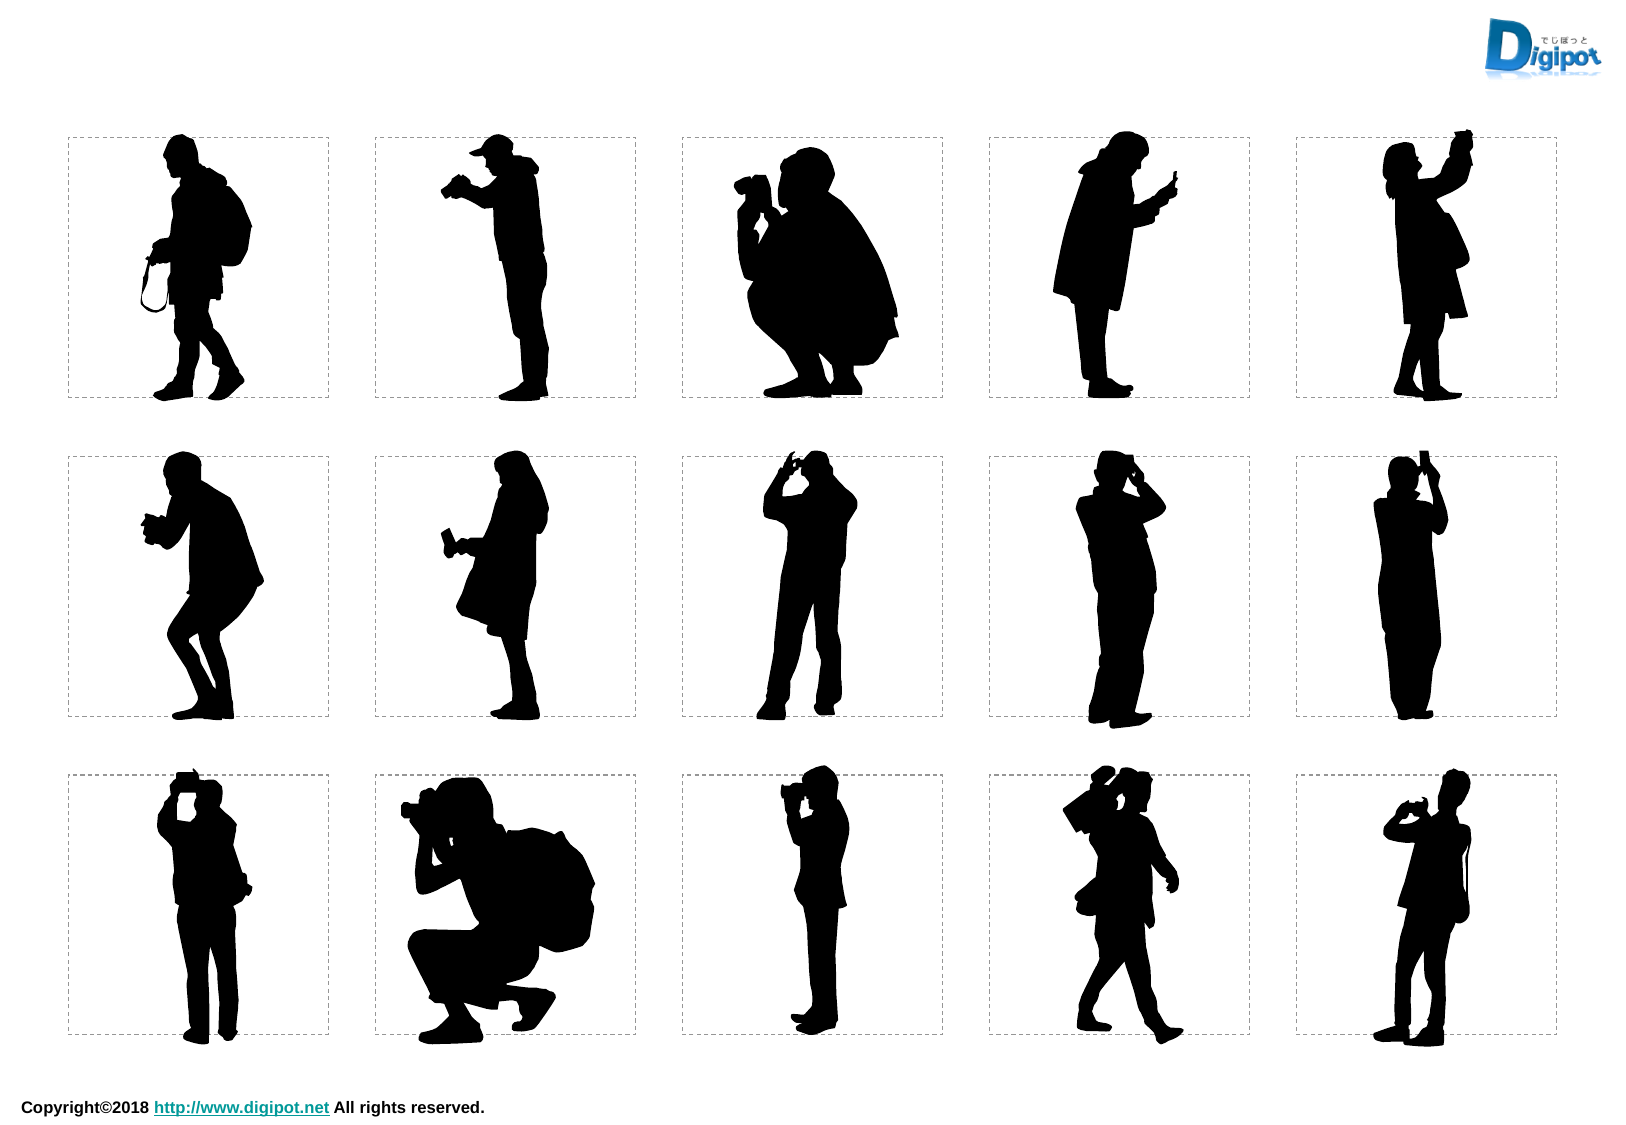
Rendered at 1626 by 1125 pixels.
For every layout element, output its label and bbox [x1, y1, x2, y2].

text_box [440, 450, 549, 721]
text_box [140, 134, 253, 402]
text_box [140, 451, 264, 721]
text_box [1373, 768, 1472, 1047]
text_box [1053, 131, 1179, 399]
text_box [756, 450, 858, 721]
text_box [1075, 450, 1167, 729]
text_box [1382, 129, 1474, 402]
text_box [733, 147, 899, 399]
text_box [157, 768, 253, 1045]
text_box [440, 134, 549, 402]
picture [1485, 18, 1602, 82]
text_box [1373, 450, 1449, 721]
text_box [1062, 765, 1184, 1045]
text_box [780, 765, 850, 1036]
text_box [401, 777, 596, 1045]
